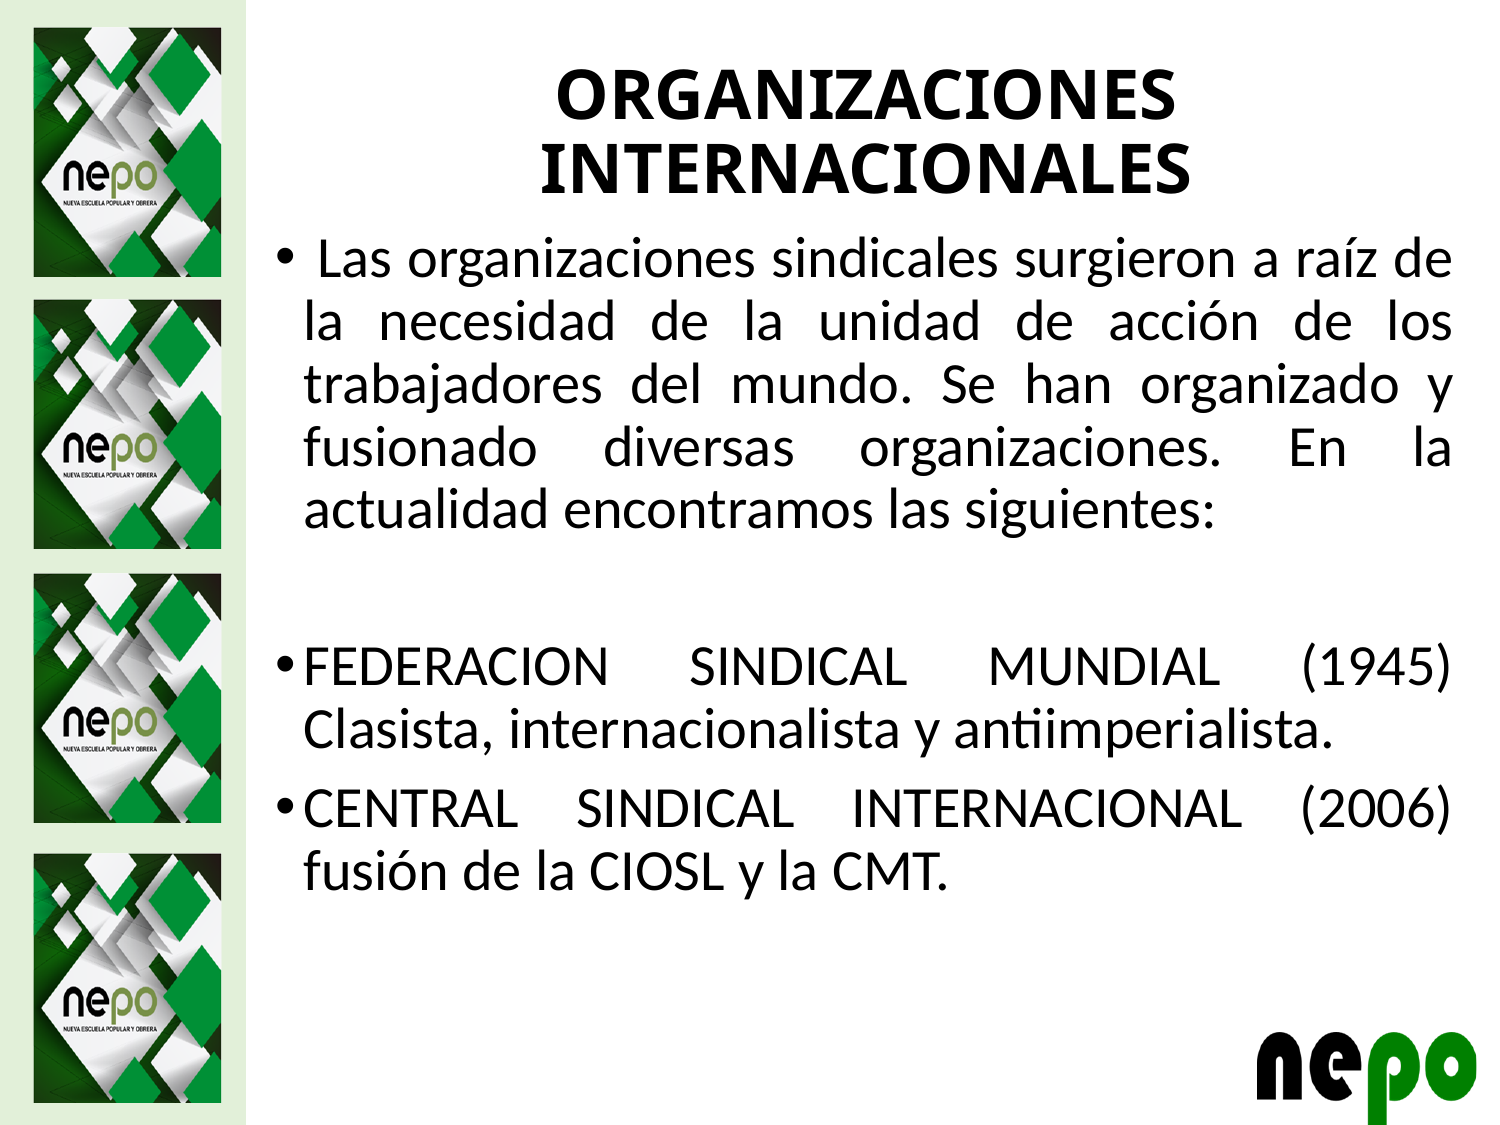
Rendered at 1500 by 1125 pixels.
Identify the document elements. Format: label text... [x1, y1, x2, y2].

picture [1257, 1032, 1477, 1125]
title ORGANIZACIONES INTERNACIONALES [260, 52, 1473, 271]
list Las organizaciones sindicales surgieron a raíz de la necesidad de la unidad de acción de los trabajadores del mundo. Se han organizado y fusionado diversas organizaciones. En la actualidad encontramos las siguientes: FEDERACION SINDICAL MUNDIAL (1945) Clasista, internacionalista y antiimperialista. CENTRAL SINDICAL INTERNACIONAL (2006) fusión de la CIOSL y la CMT. [260, 219, 1470, 1059]
picture [0, 0, 246, 1125]
